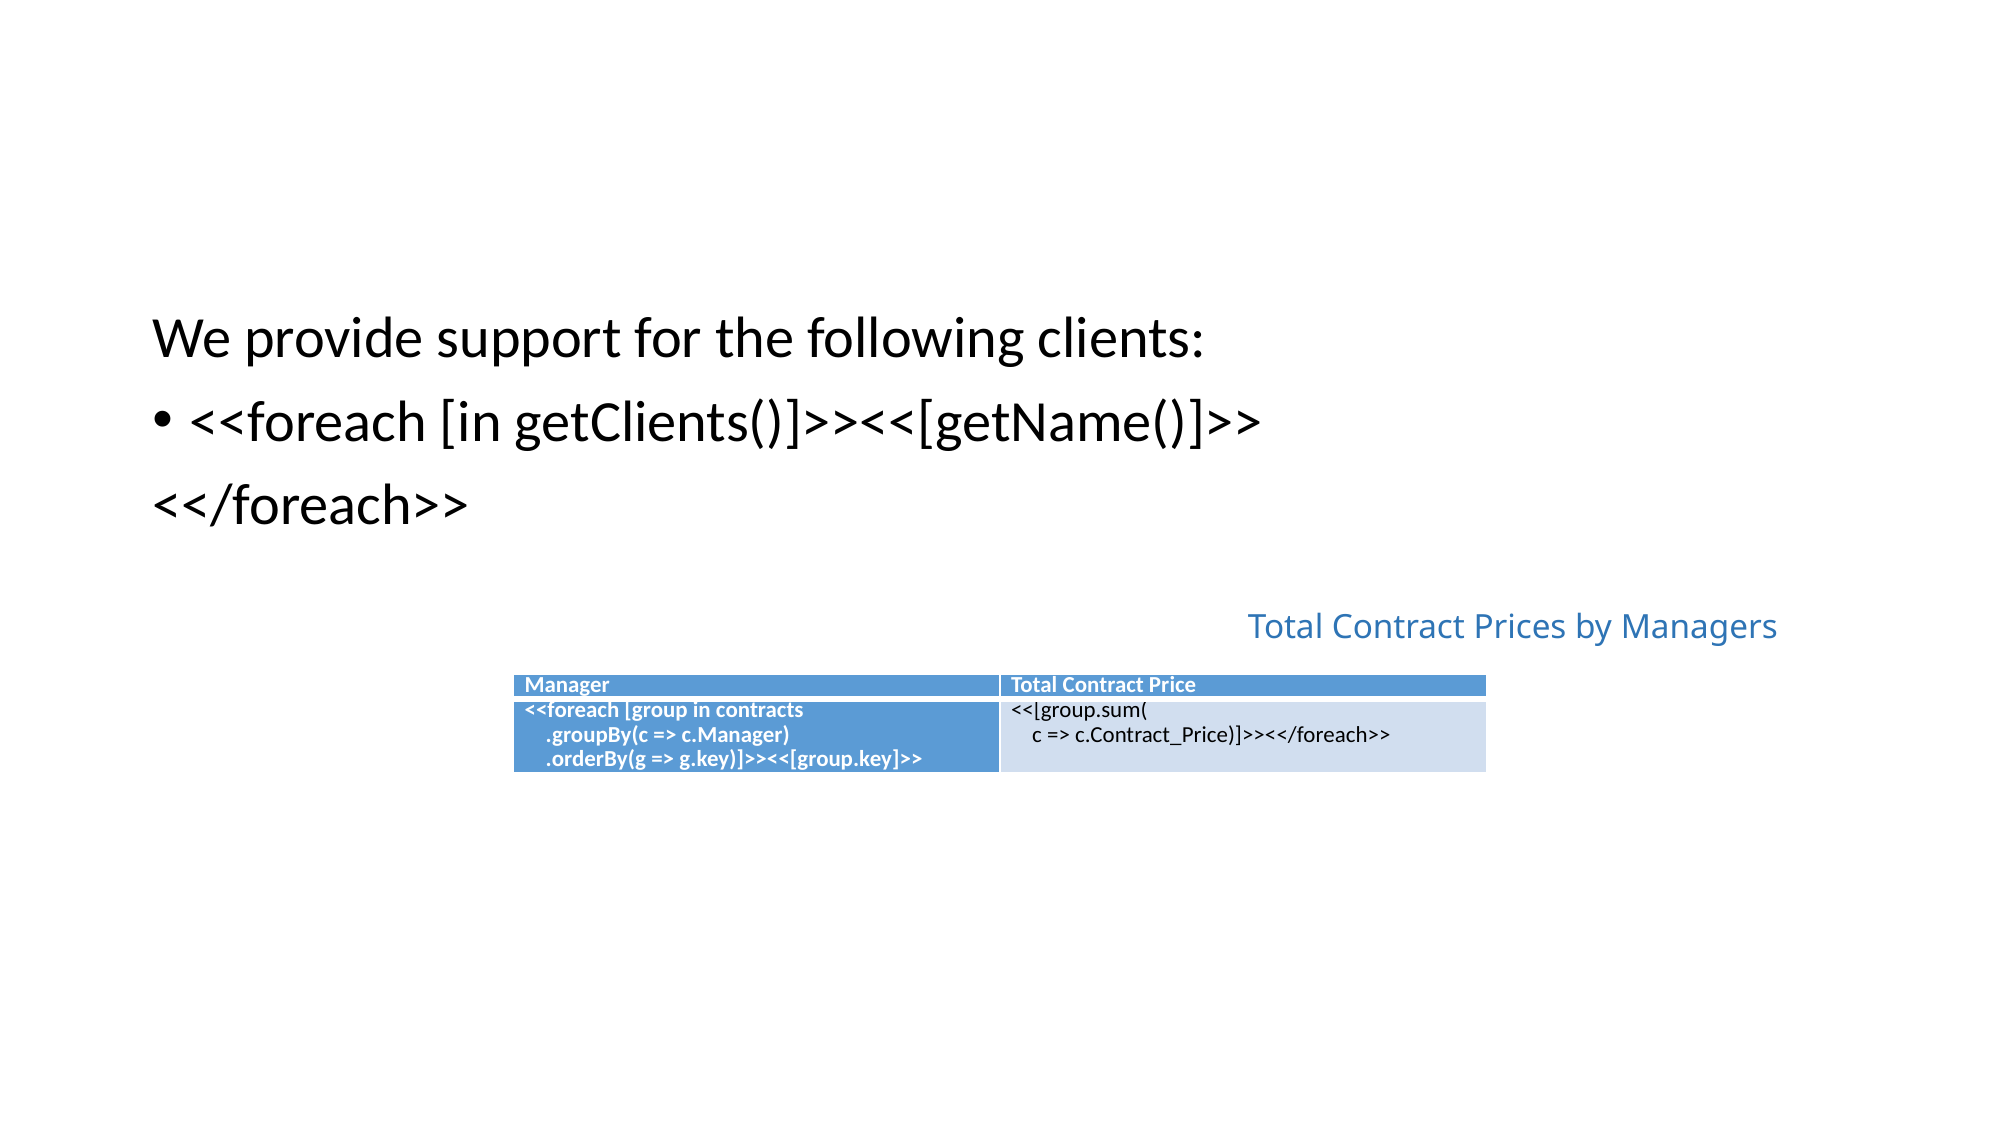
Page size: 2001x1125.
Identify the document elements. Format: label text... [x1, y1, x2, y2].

list We provide support for the following clients: <<foreach [in getClients()]>><<[getName()]>> <</foreach>> [137, 299, 1863, 1014]
table_cell <<foreach [group in contracts .groupBy(c => c.Manager) .orderBy(g => g.key)]>><<[group.key]>> [514, 702, 999, 772]
table_cell <<[group.sum( c => c.Contract_Price)]>><</foreach>> [1001, 702, 1486, 772]
table_header Total Contract Price [1001, 675, 1486, 696]
text_box Total Contract Prices by Managers [1247, 579, 1779, 690]
table_header Manager [514, 675, 999, 696]
